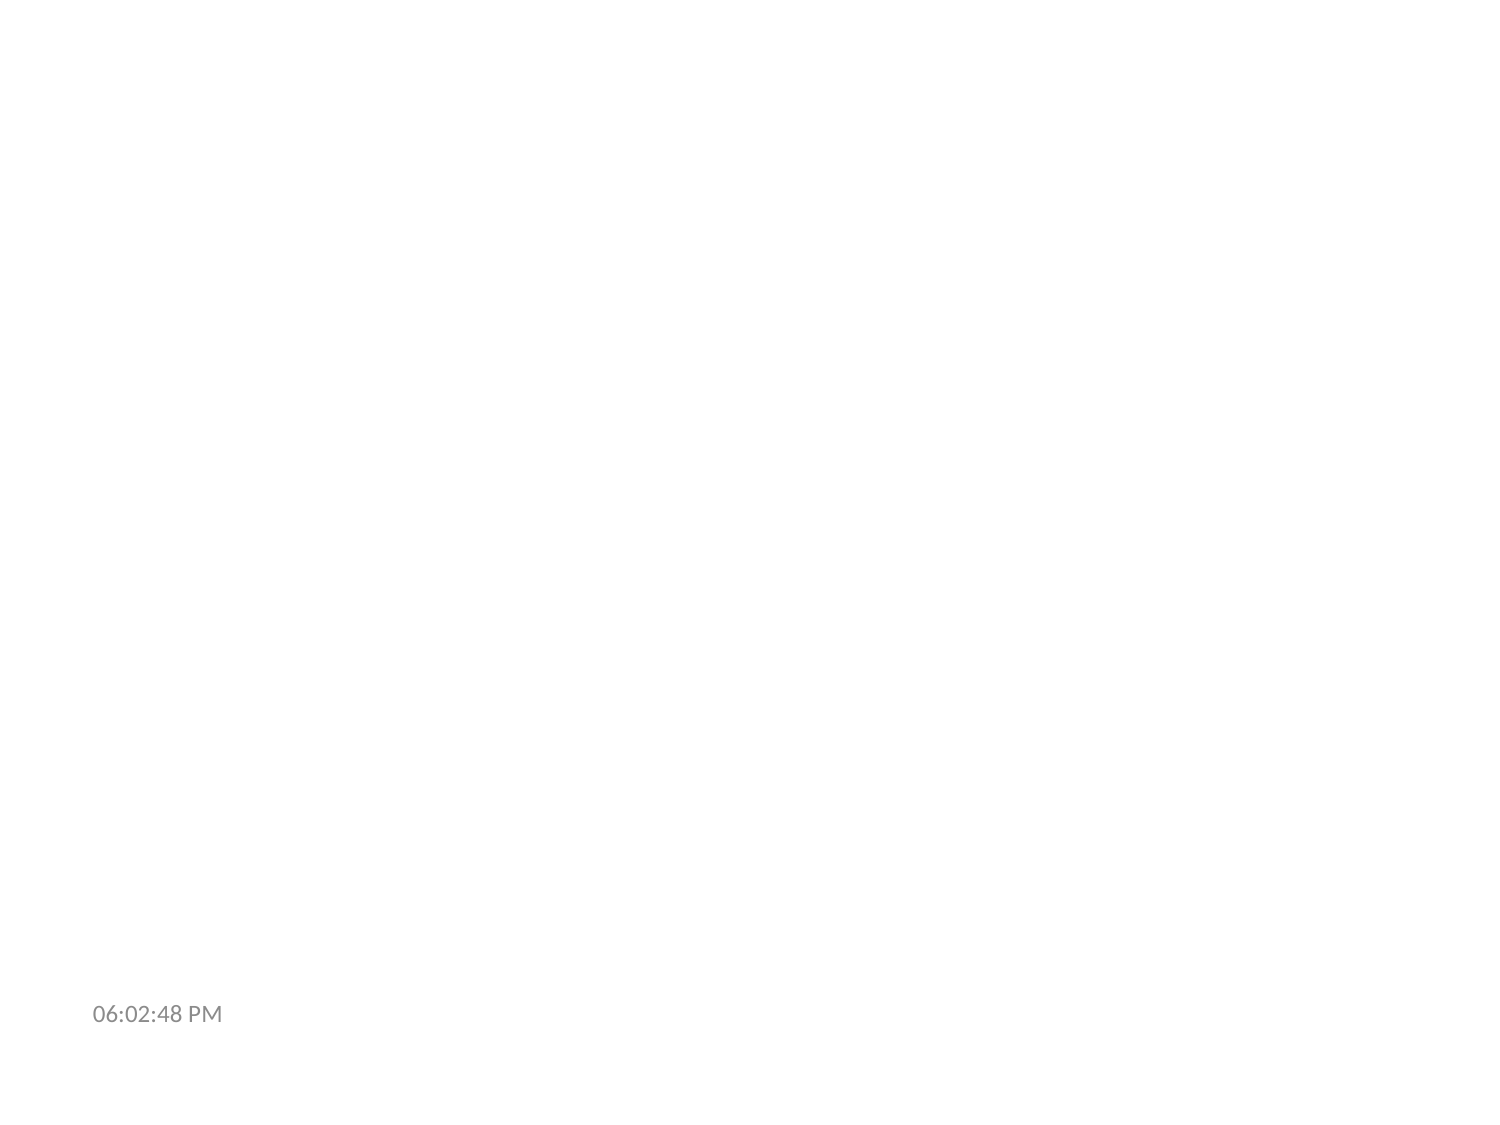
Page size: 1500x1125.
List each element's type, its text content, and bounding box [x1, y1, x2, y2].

text_box 3:35:09 PM [77, 982, 428, 1043]
